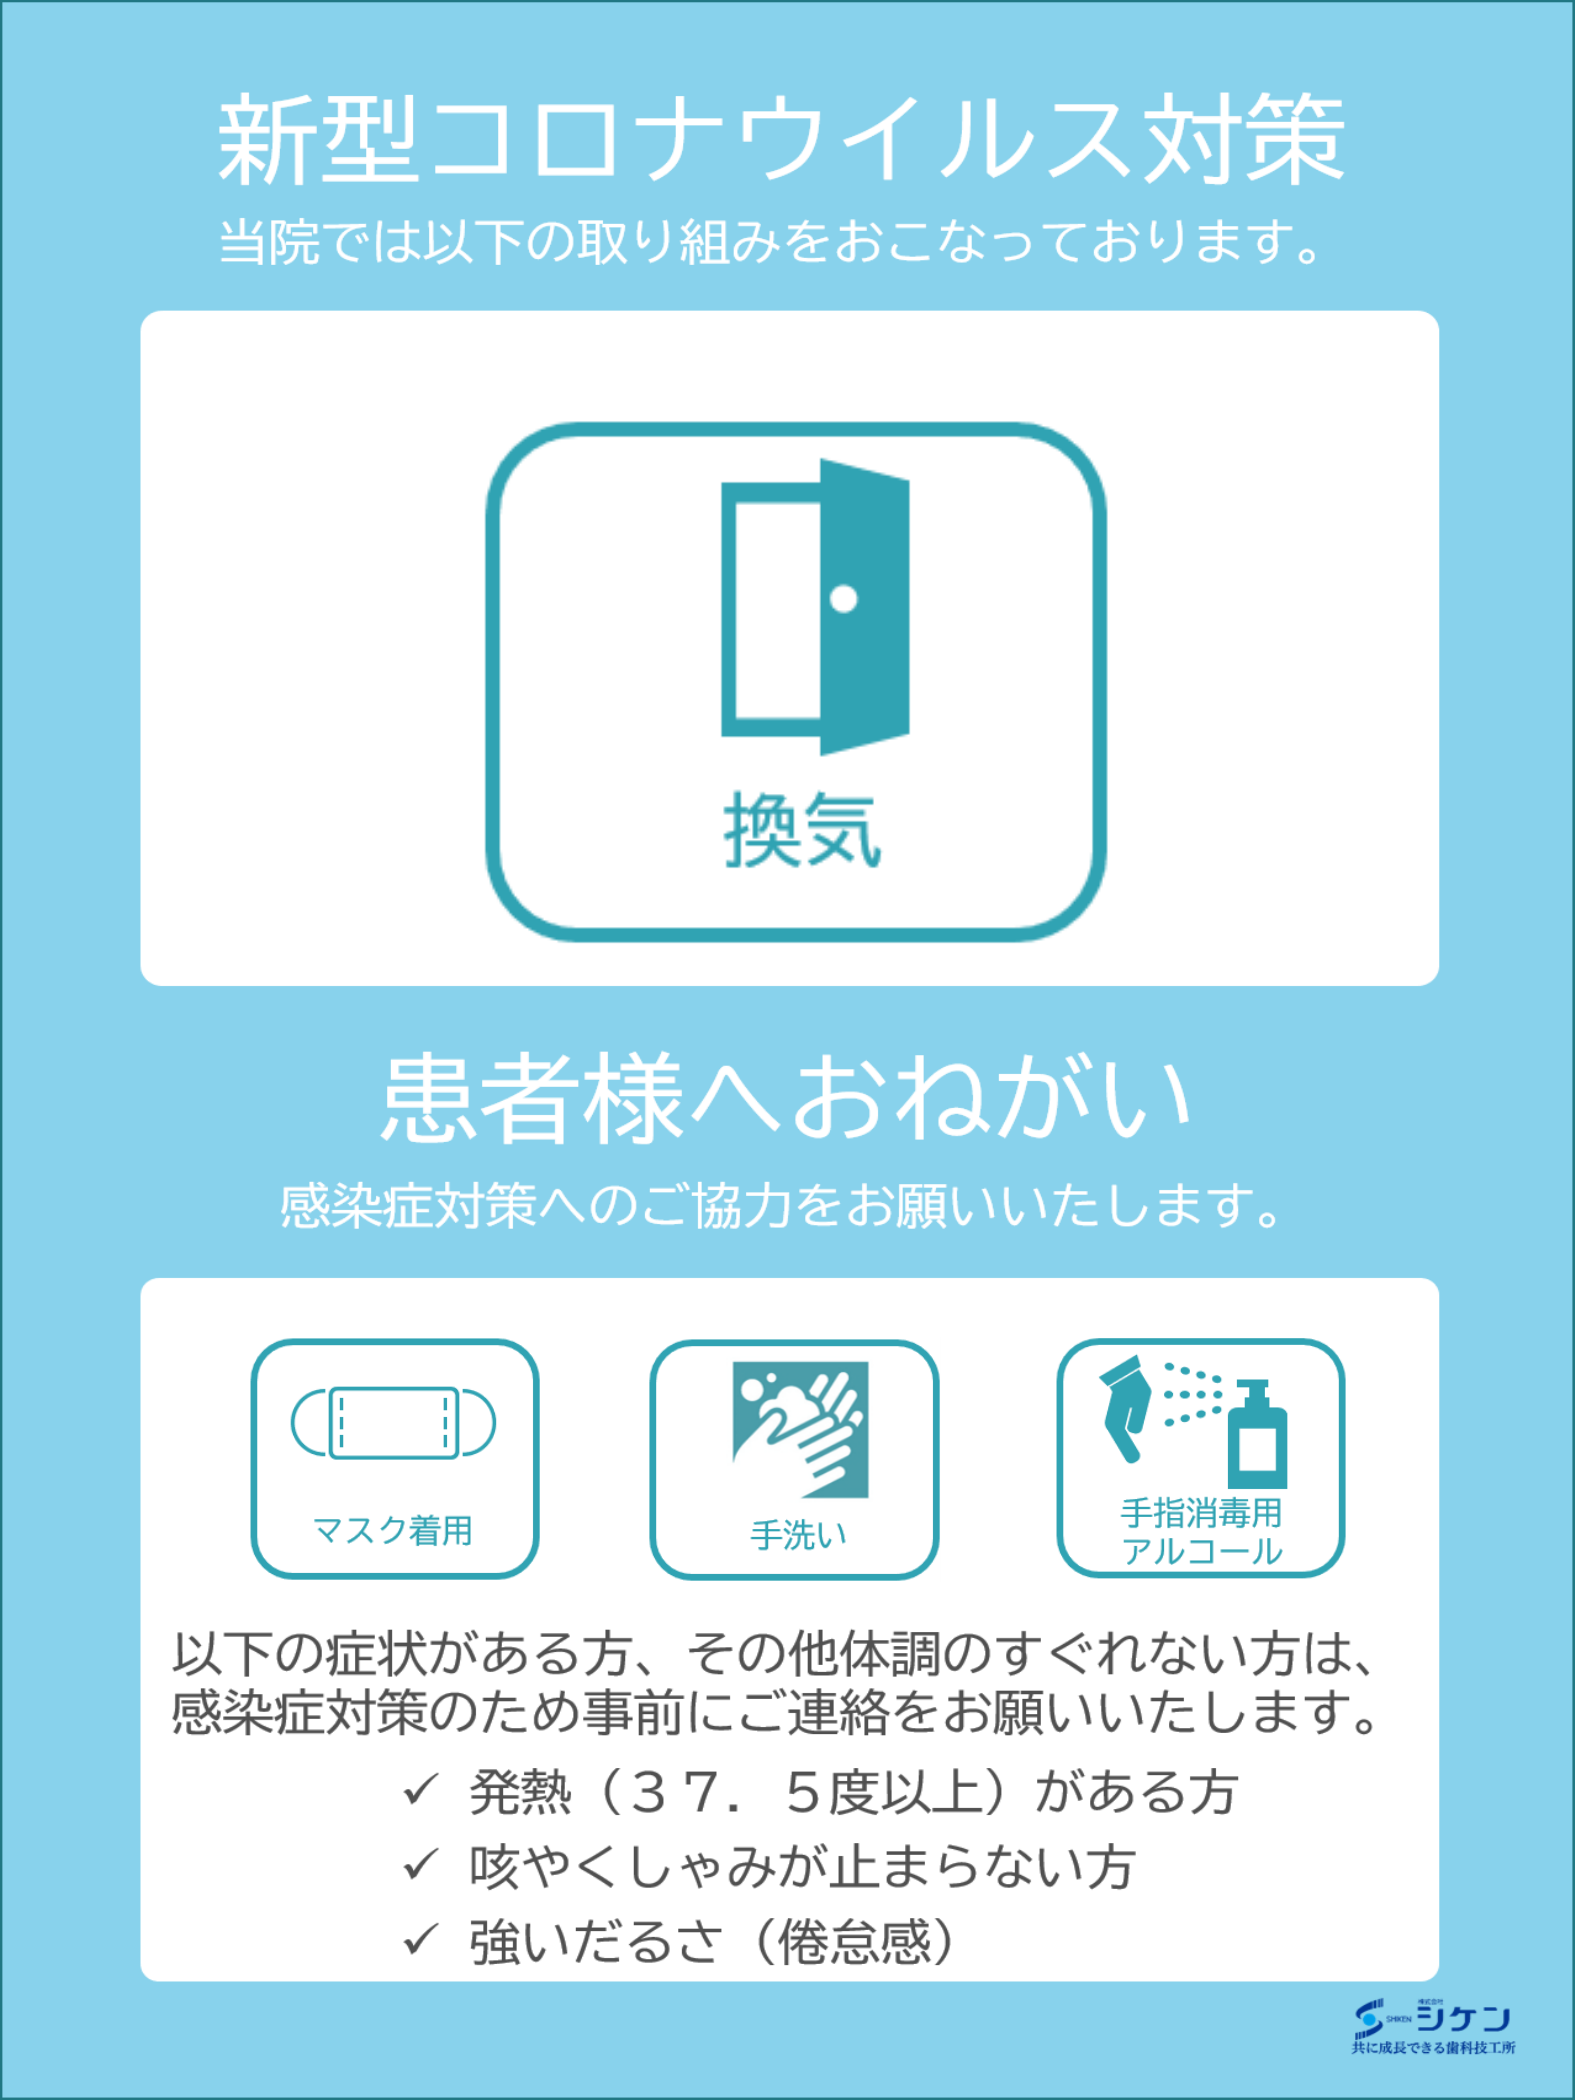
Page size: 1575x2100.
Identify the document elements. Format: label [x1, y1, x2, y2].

text_box [376, 364, 1575, 1070]
picture [0, 0, 1575, 2100]
text_box [167, 1297, 1408, 2002]
